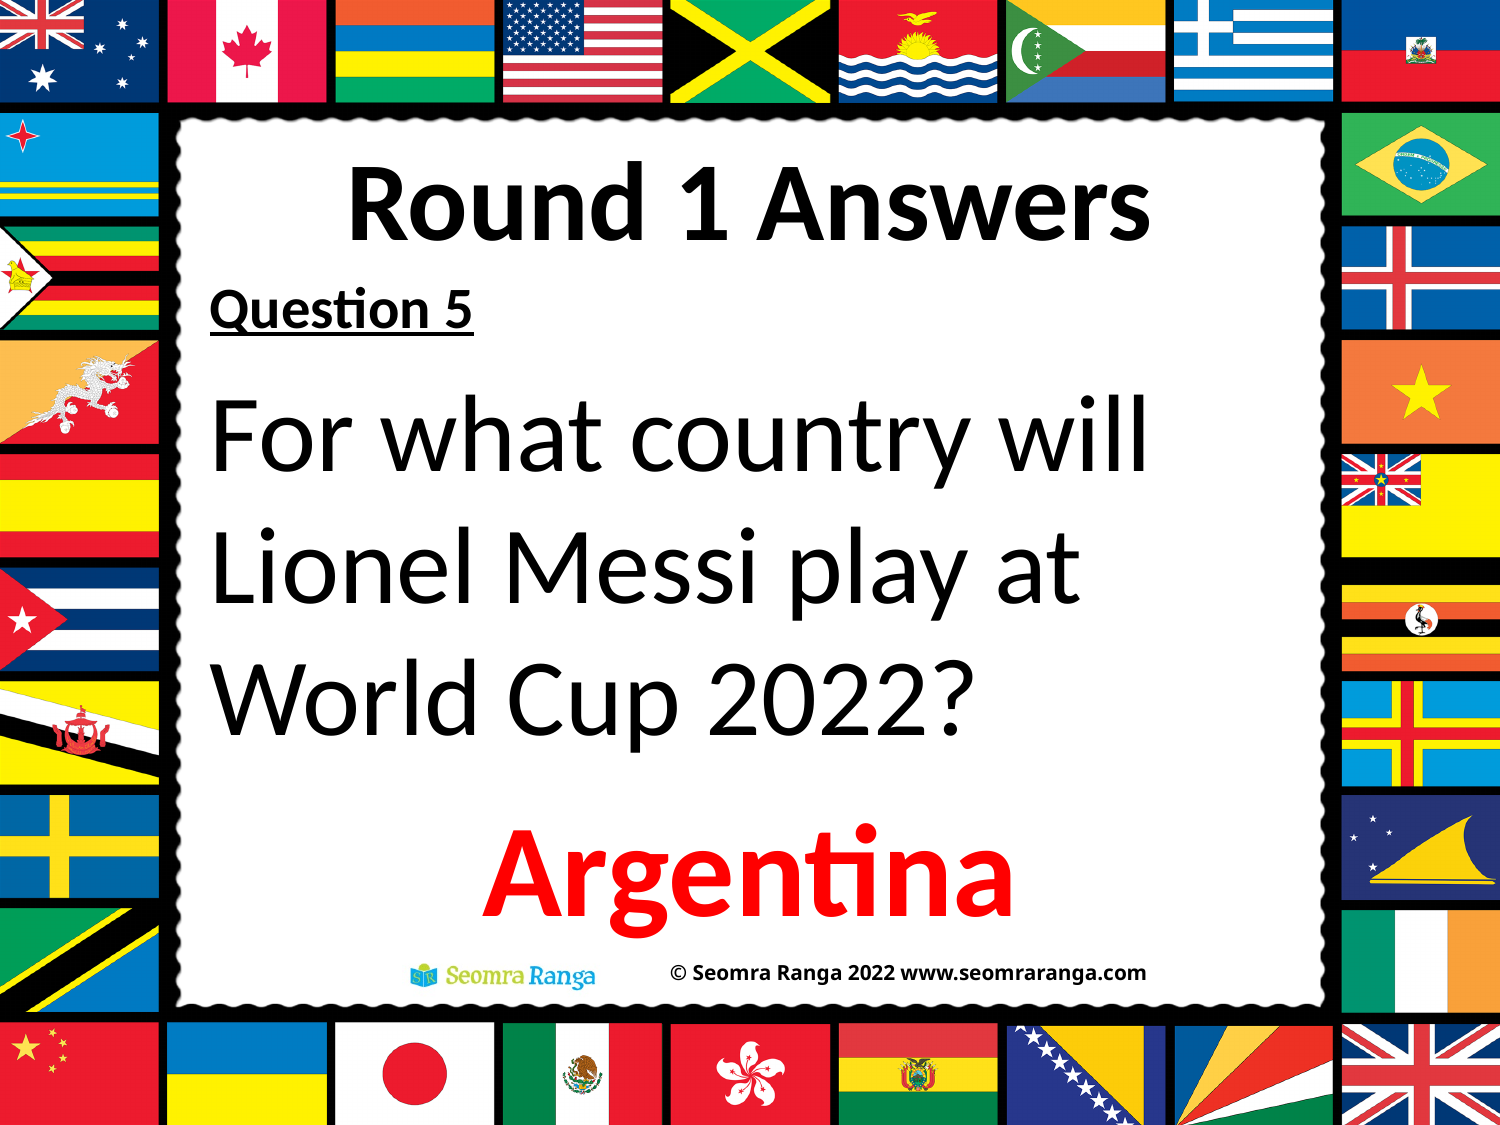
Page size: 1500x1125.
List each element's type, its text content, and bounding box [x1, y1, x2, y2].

picture [10, 122, 36, 150]
picture [0, 0, 1500, 1125]
title Round 1 Answers [183, 101, 1317, 290]
list Question 5 For what country will Lionel Messi play at World Cup 2022? Argentina [194, 261, 1306, 953]
text_box © Seomra Ranga 2022 www.seomraranga.com [631, 953, 1187, 993]
